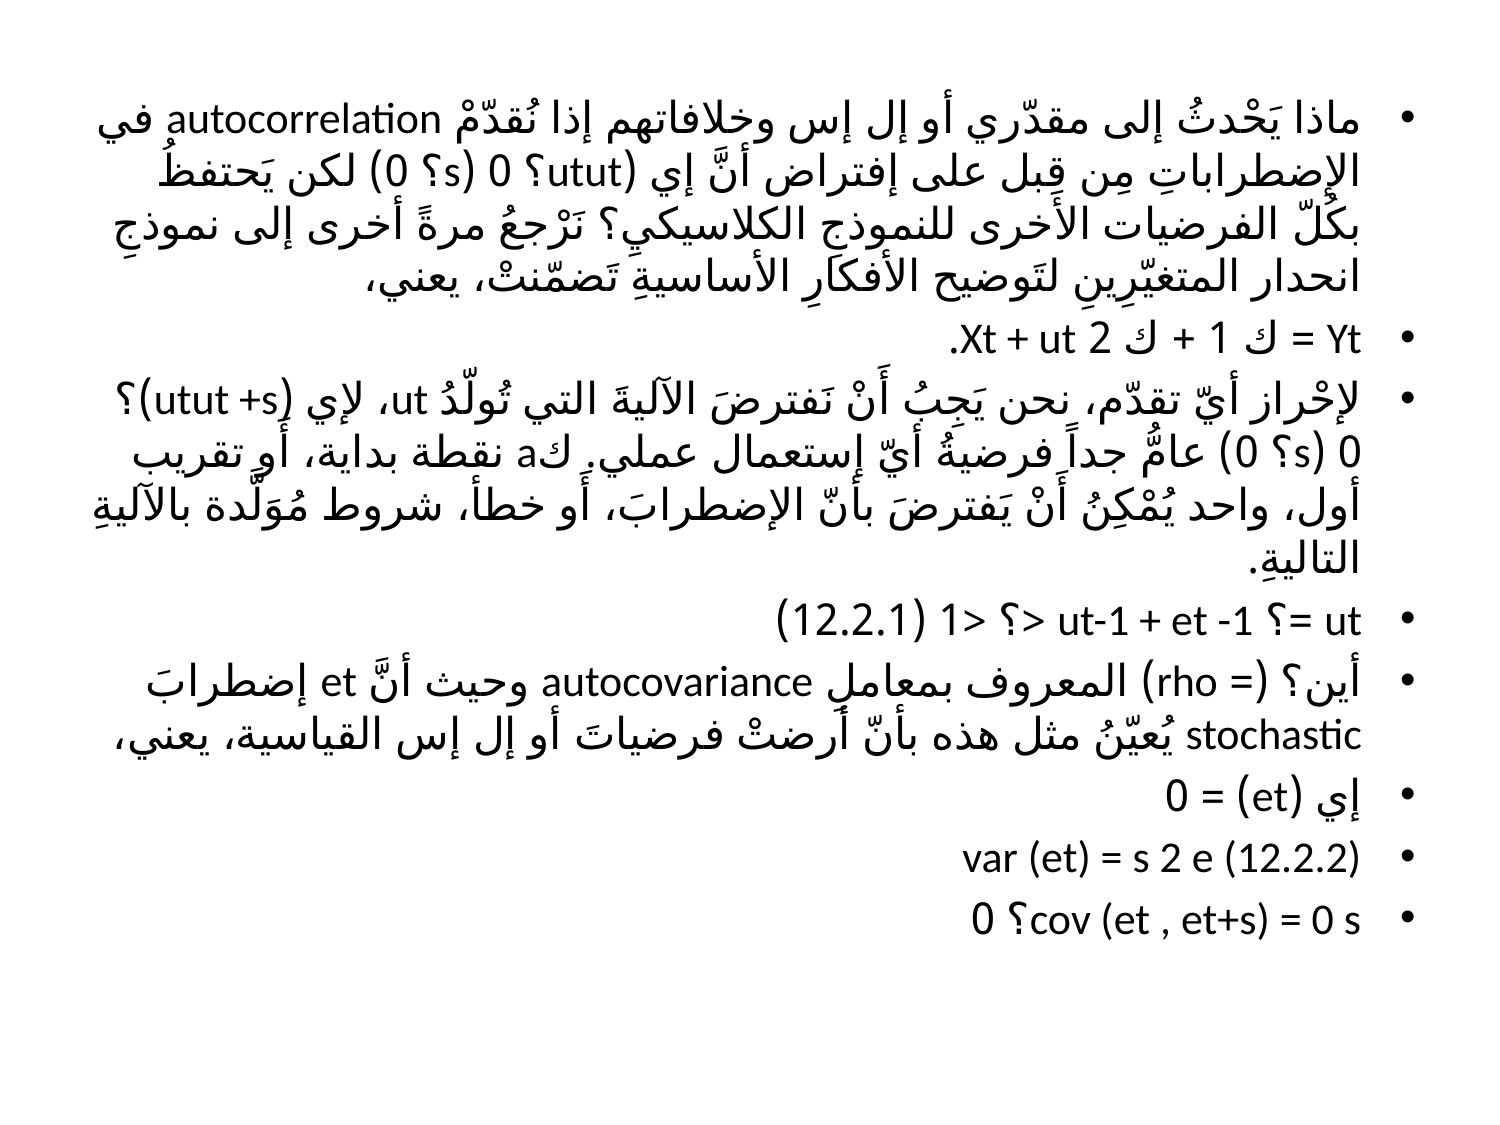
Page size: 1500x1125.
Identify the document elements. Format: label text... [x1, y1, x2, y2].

list ماذا يَحْدثُ إلى مقدّري أو إل إس وخلافاتهم إذا نُقدّمْ autocorrelation في الإضطراباتِ مِن قِبل على إفتراض أنَّ إي (utut؟ 0 (s؟ 0) لكن يَحتفظُ بكُلّ الفرضيات الأخرى للنموذجِ الكلاسيكيِ؟ نَرْجعُ مرةً أخرى إلى نموذجِ انحدار المتغيّرِينِ لتَوضيح الأفكارِ الأساسيةِ تَضمّنتْ، يعني، Yt = ك 1 + ك 2 Xt + ut. لإحْراز أيّ تقدّم، نحن يَجِبُ أَنْ نَفترضَ الآليةَ التي تُولّدُ ut، لإي (utut +s)؟ 0 (s؟ 0) عامُّ جداً فرضيةُ أيّ إستعمال عملي. كa نقطة بداية، أَو تقريب أول، واحد يُمْكِنُ أَنْ يَفترضَ بأنّ الإضطرابَ، أَو خطأ، شروط مُوَلَّدة بالآليةِ التاليةِ. ut =؟ ut-1 + et -1 <؟ <1 (12.2.1) أين؟ (= rho) المعروف بمعاملِ autocovariance وحيث أنَّ et إضطرابَ stochastic يُعيّنُ مثل هذه بأنّ أرضتْ فرضياتَ أو إل إس القياسية، يعني، إي (et) = 0 var (et) = s 2 e (12.2.2) cov (et , et+s) = 0 s؟ 0 [75, 82, 1425, 1005]
